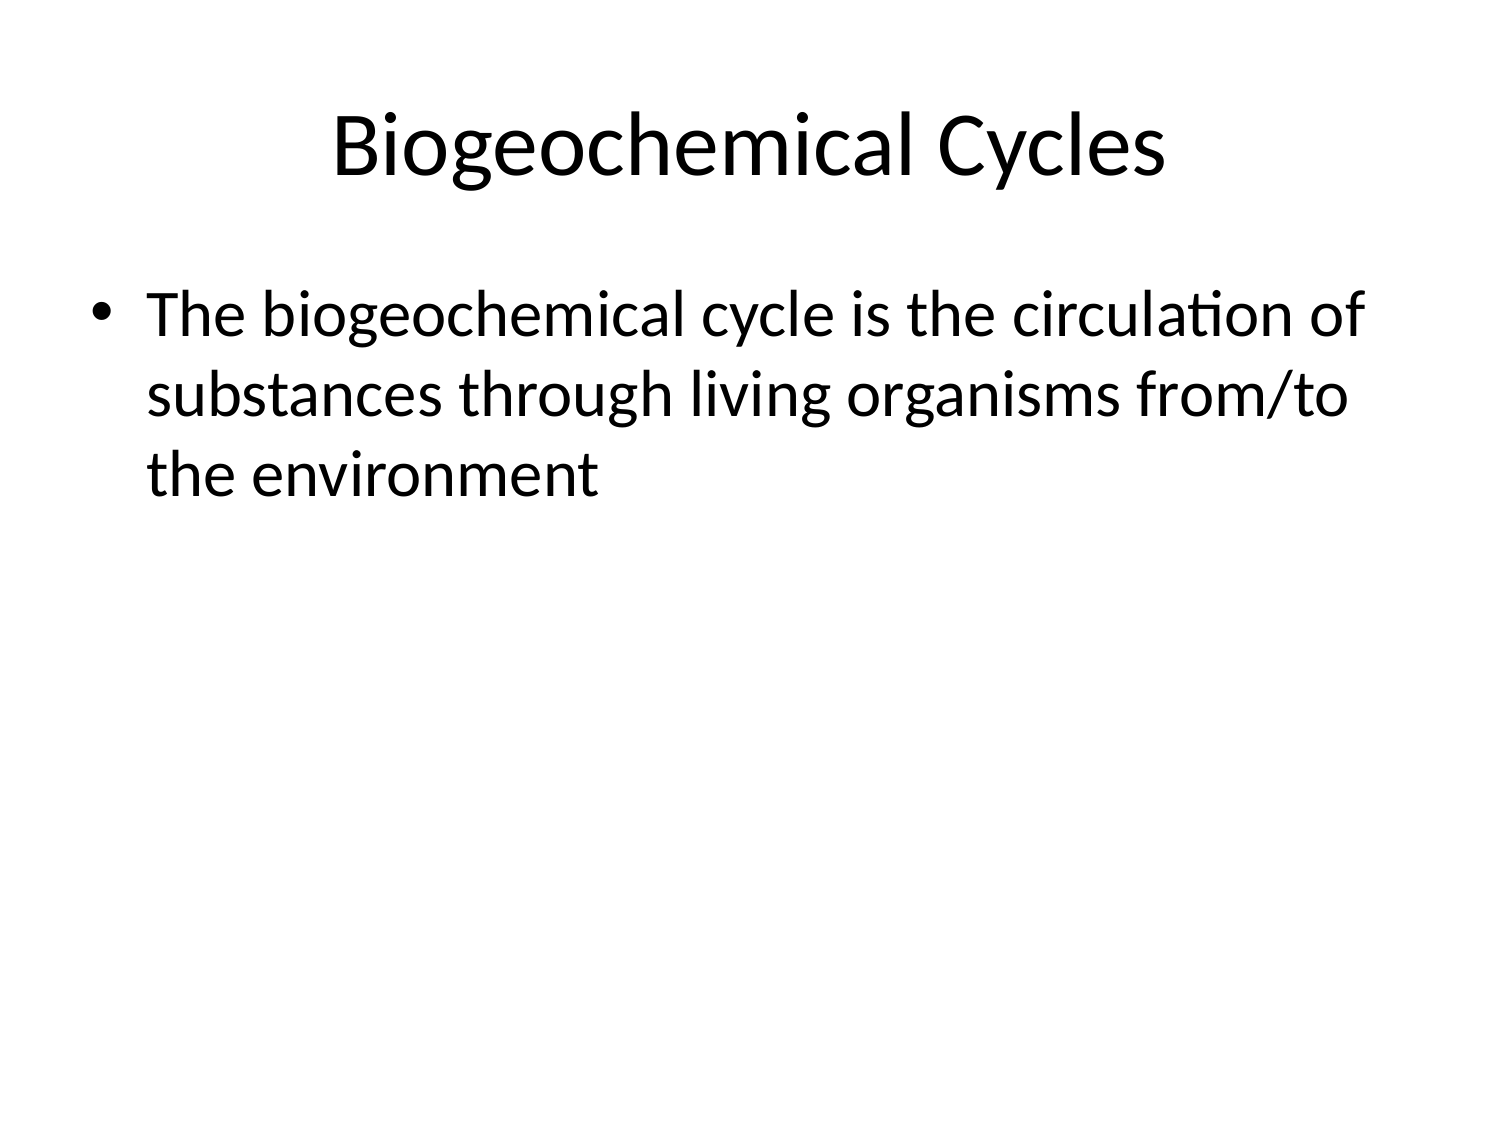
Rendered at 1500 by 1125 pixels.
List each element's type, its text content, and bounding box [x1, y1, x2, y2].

title Biogeochemical Cycles [75, 45, 1425, 233]
list The biogeochemical cycle is the circulation of substances through living organisms from/to the environment [75, 262, 1425, 1005]
